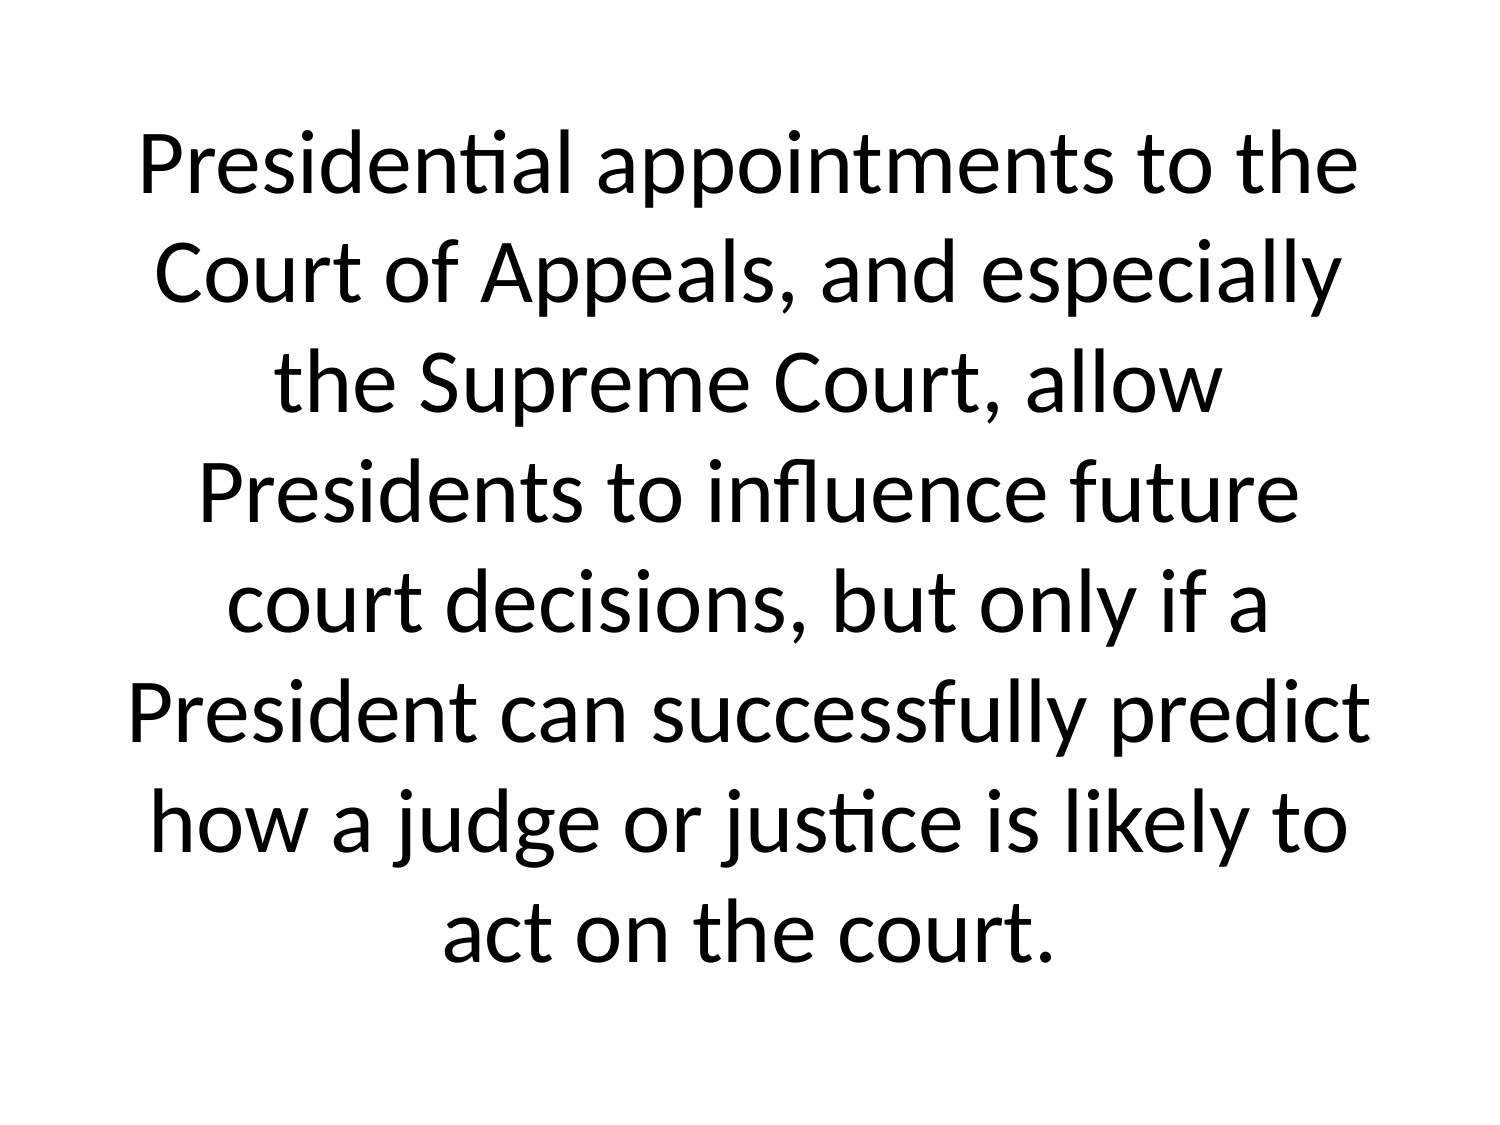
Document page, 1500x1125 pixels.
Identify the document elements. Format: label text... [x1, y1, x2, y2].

title Presidential appointments to the Court of Appeals, and especially the Supreme Court, allow Presidents to influence future court decisions, but only if a President can successfully predict how a judge or justice is likely to act on the court. [74, 44, 1426, 1038]
